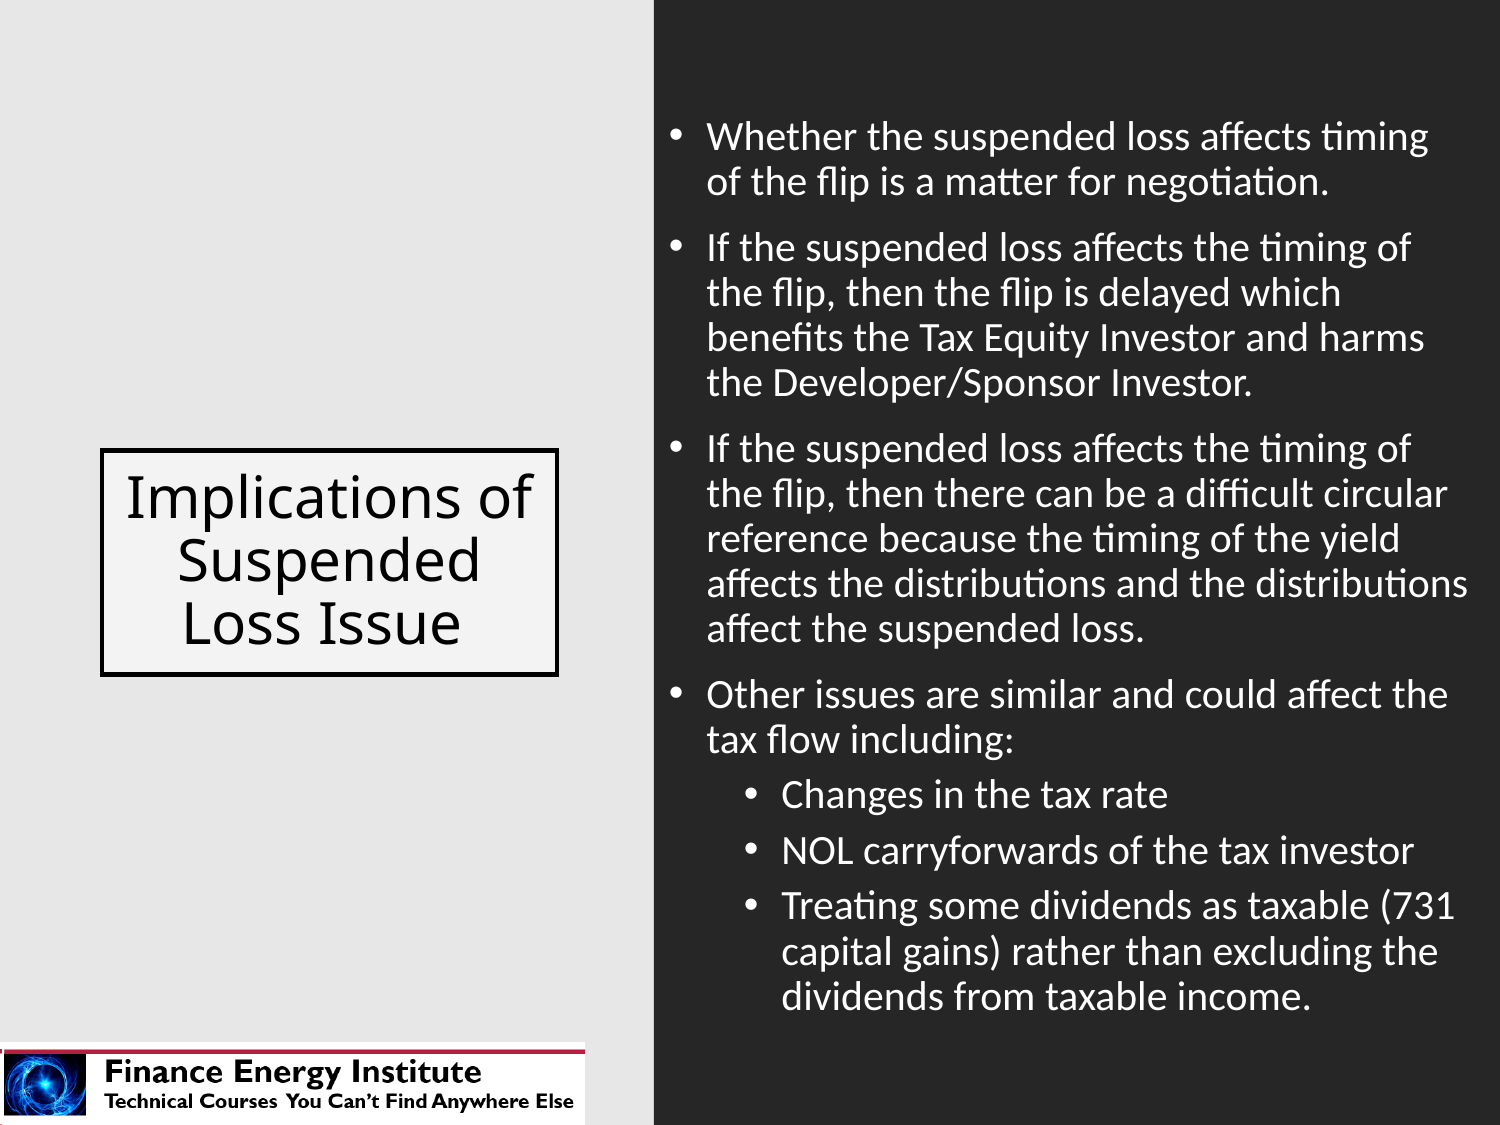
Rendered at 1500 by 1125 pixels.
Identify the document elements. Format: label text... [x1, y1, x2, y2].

list Whether the suspended loss affects timing of the flip is a matter for negotiation. If the suspended loss affects the timing of the flip, then the flip is delayed which benefits the Tax Equity Investor and harms the Developer/Sponsor Investor. If the suspended loss affects the timing of the flip, then there can be a difficult circular reference because the timing of the yield affects the distributions and the distributions affect the suspended loss. Other issues are similar and could affect the tax flow including: Changes in the tax rate NOL carryforwards of the tax investor Treating some dividends as taxable (731 capital gains) rather than excluding the dividends from taxable income. [653, 22, 1484, 1111]
picture [0, 1042, 585, 1125]
title Implications of Suspended Loss Issue [102, 450, 558, 675]
text_box [653, 0, 1500, 1125]
